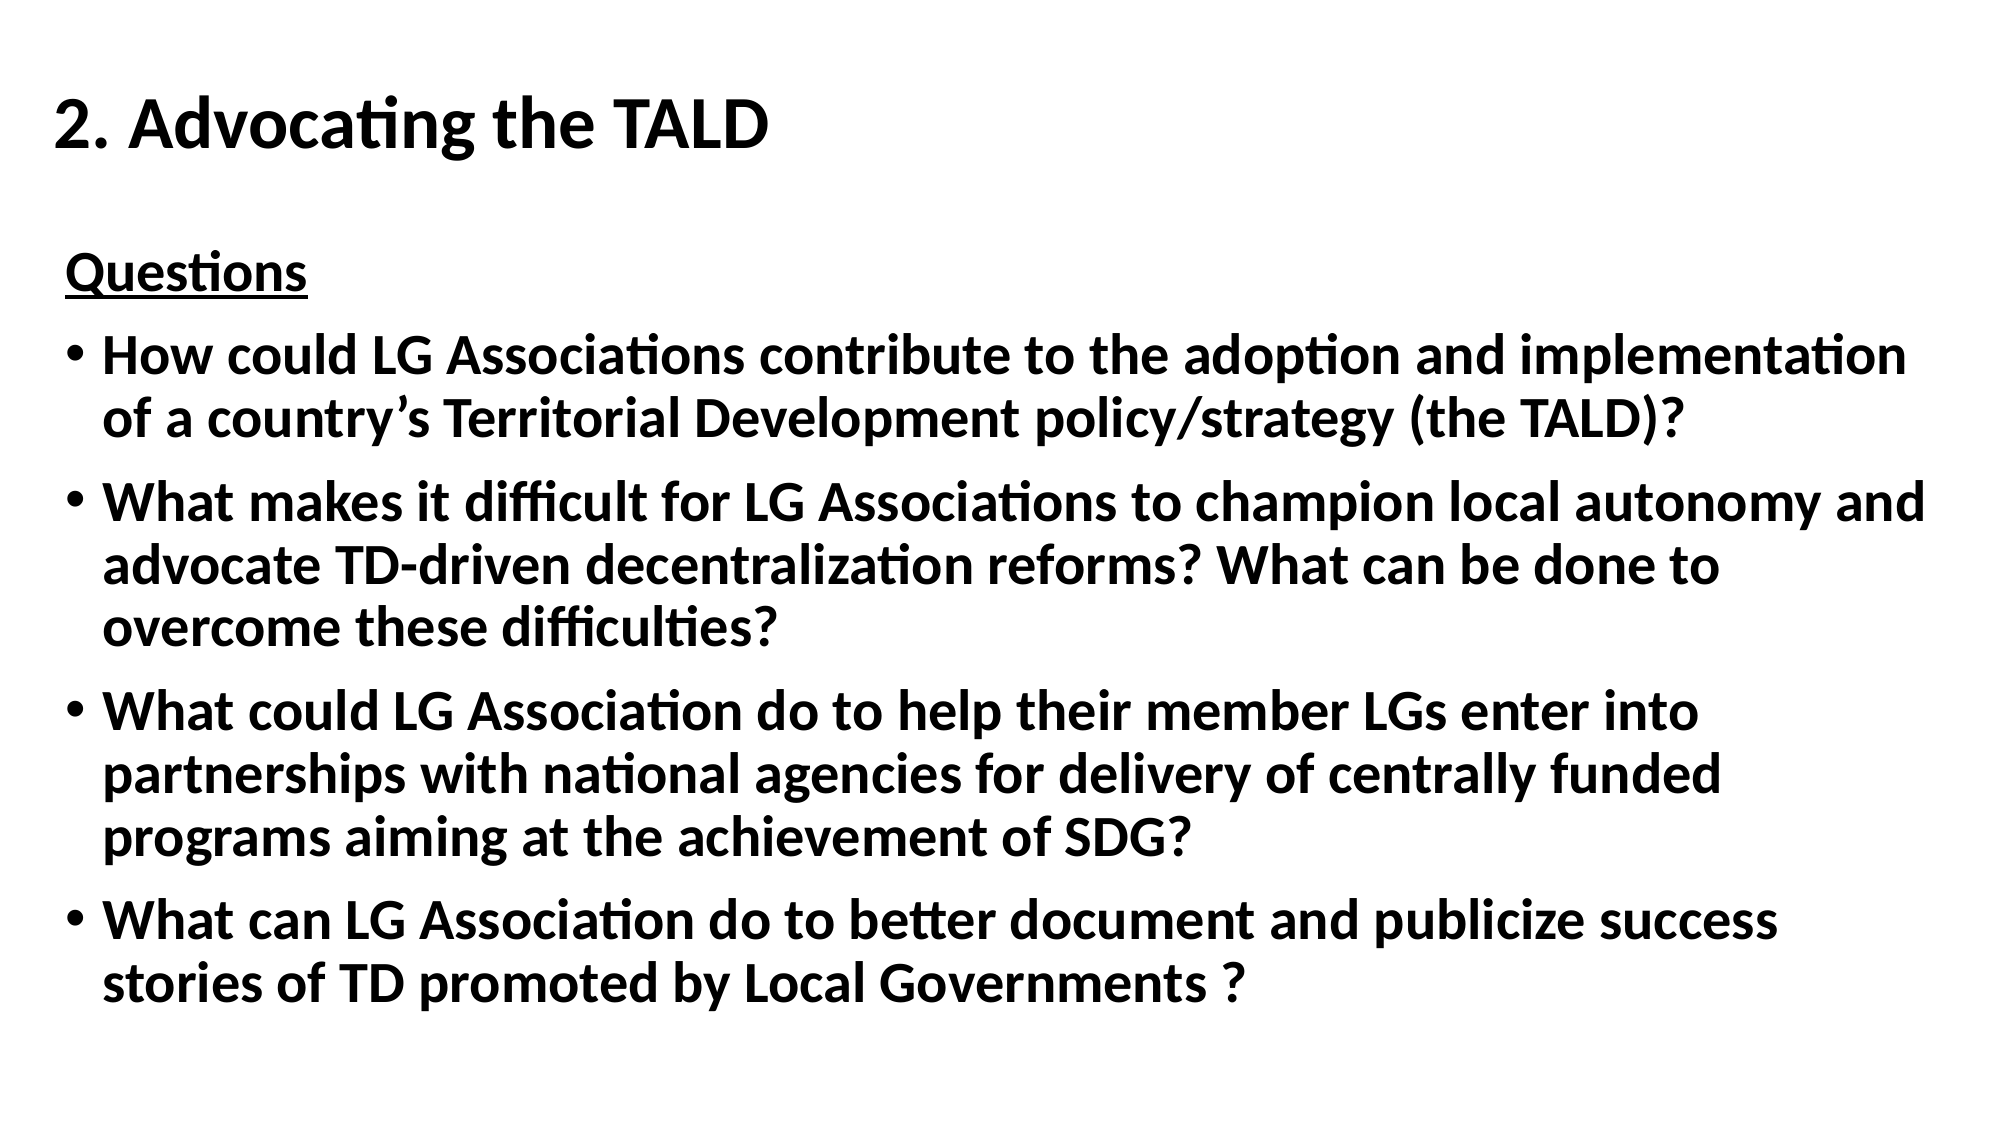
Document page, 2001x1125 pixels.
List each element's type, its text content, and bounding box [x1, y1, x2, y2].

title 2. Advocating the TALD [38, 58, 1989, 190]
list Questions How could LG Associations contribute to the adoption and implementation of a country’s Territorial Development policy/strategy (the TALD)? What makes it difficult for LG Associations to champion local autonomy and advocate TD-driven decentralization reforms? What can be done to overcome these difficulties? What could LG Association do to help their member LGs enter into partnerships with national agencies for delivery of centrally funded programs aiming at the achievement of SDG? What can LG Association do to better document and publicize success stories of TD promoted by Local Governments ? [50, 233, 1965, 1084]
